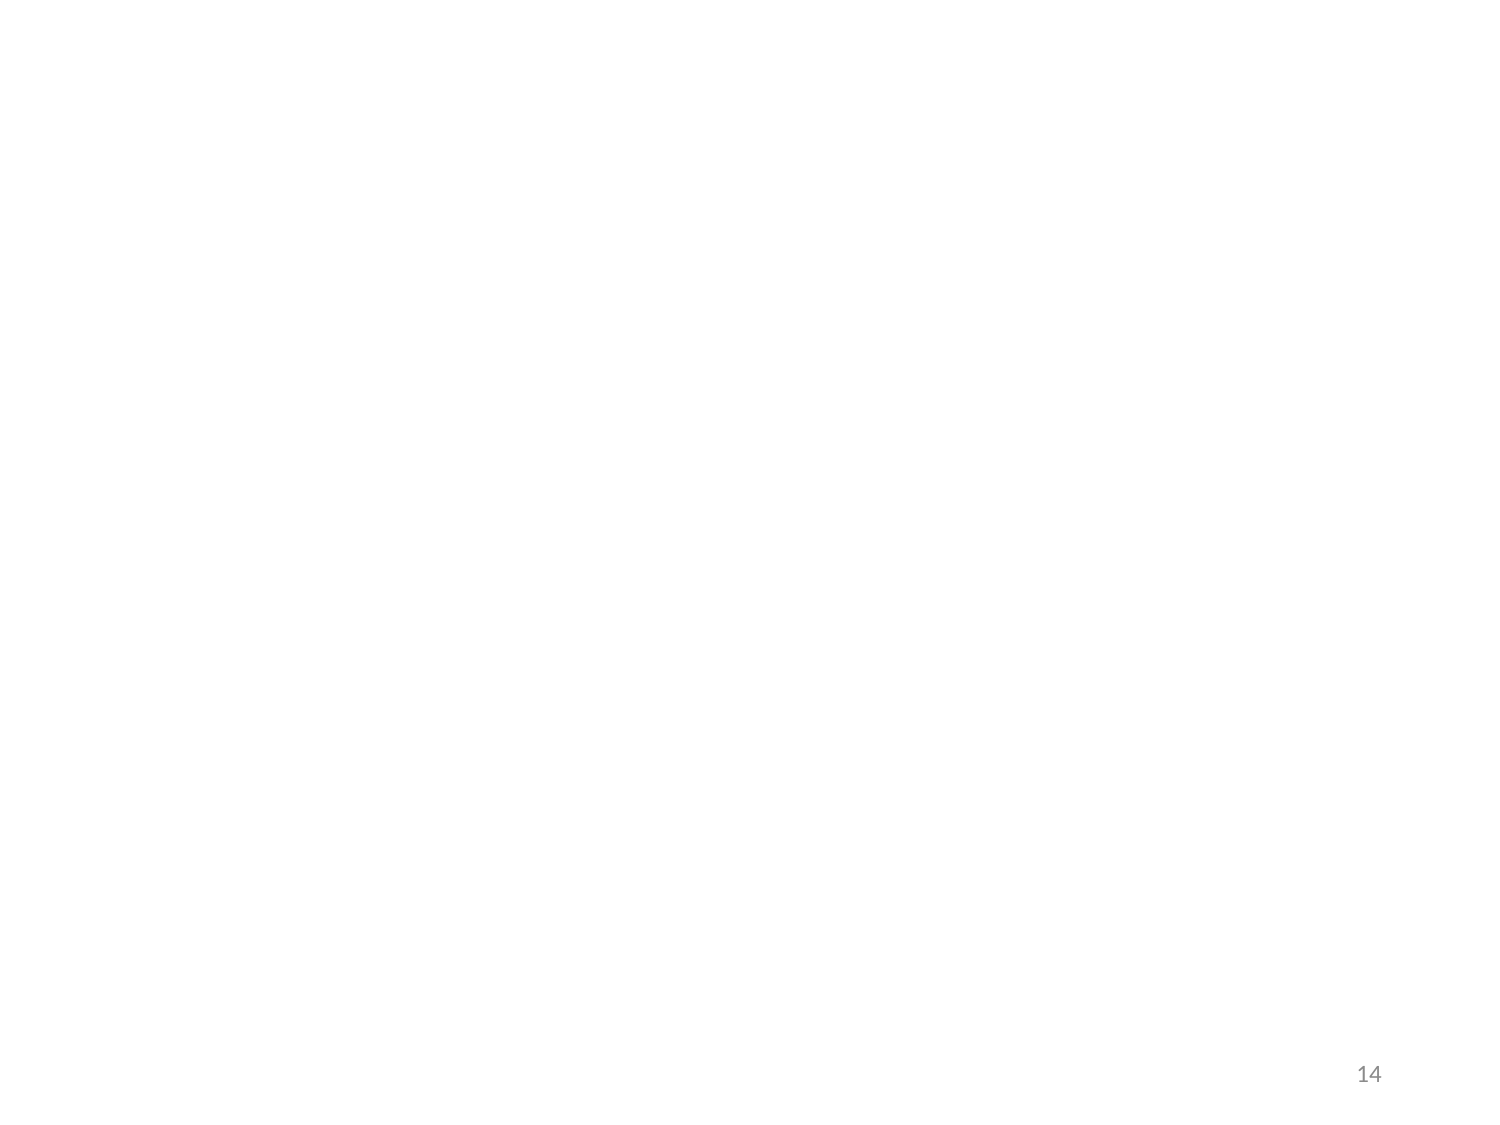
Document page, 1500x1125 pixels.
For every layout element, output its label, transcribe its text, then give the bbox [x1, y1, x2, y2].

slide_number 14 [1059, 1042, 1397, 1103]
